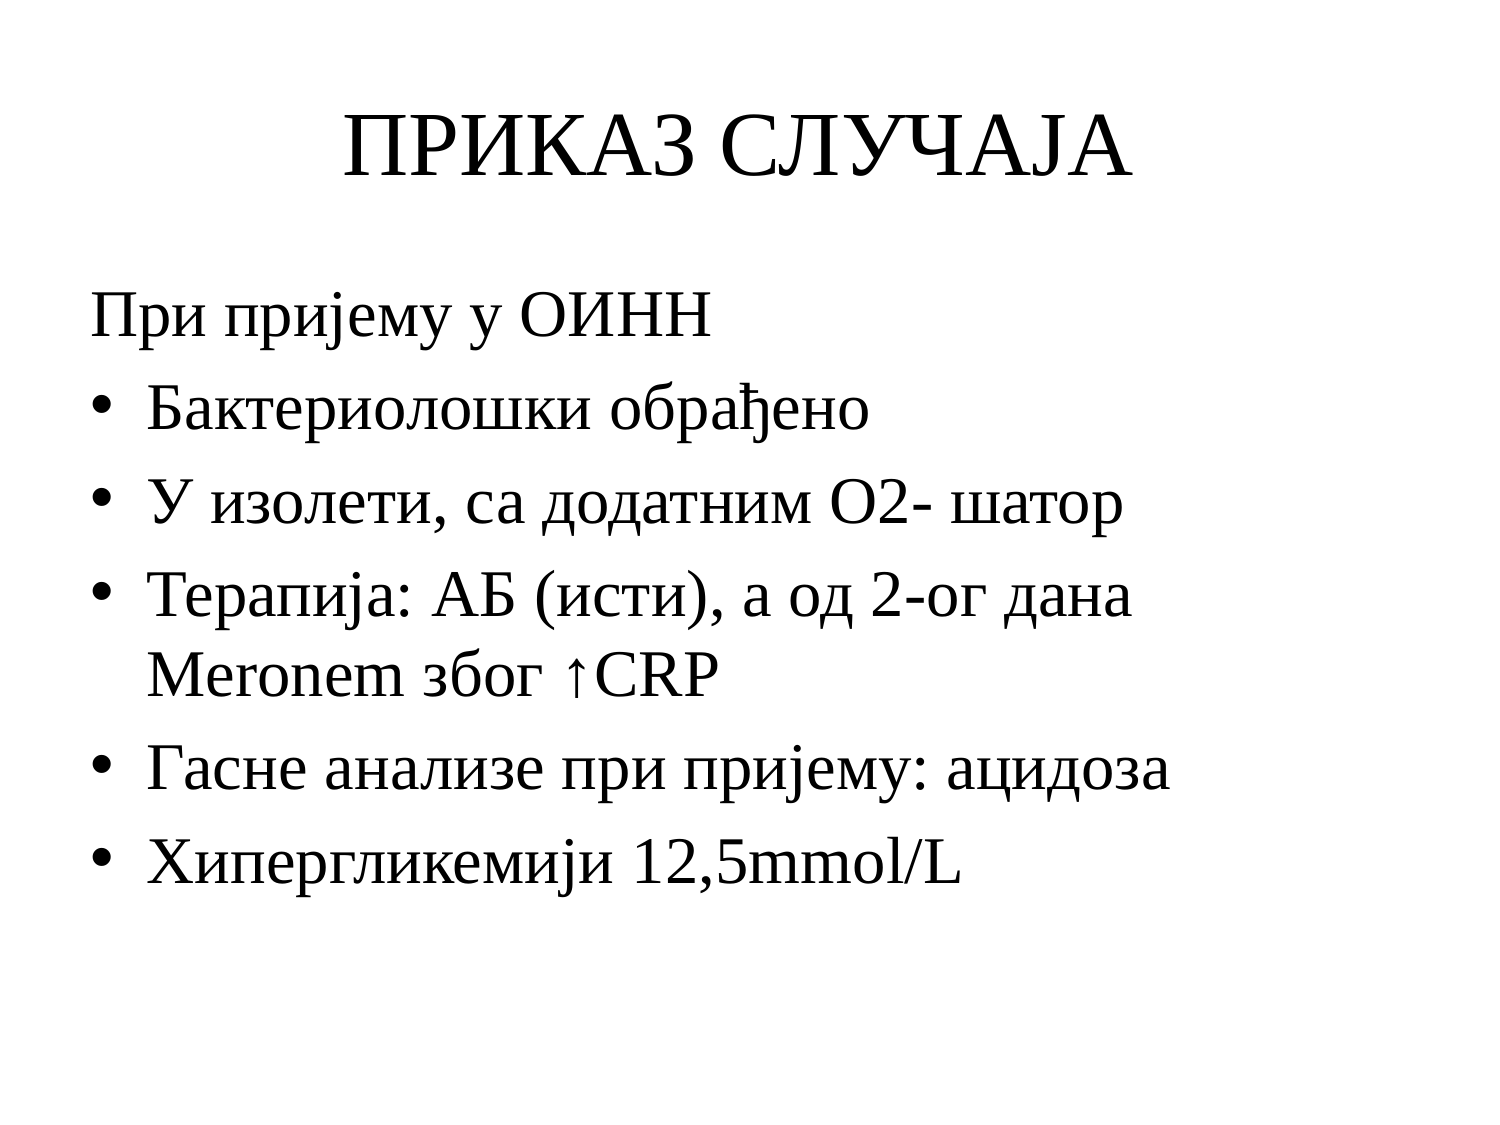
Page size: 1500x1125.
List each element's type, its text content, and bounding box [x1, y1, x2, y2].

list При пријему у ОИНН Бактериолошки обрађено У изолети, са додатним О2- шатор Терапија: АБ (исти), а од 2-ог дана Meronem због ↑CRP Гасне анализе при пријему: ацидоза Хипергликемији 12,5mmol/L [75, 262, 1425, 1005]
title ПРИКАЗ СЛУЧАЈА [75, 45, 1425, 233]
